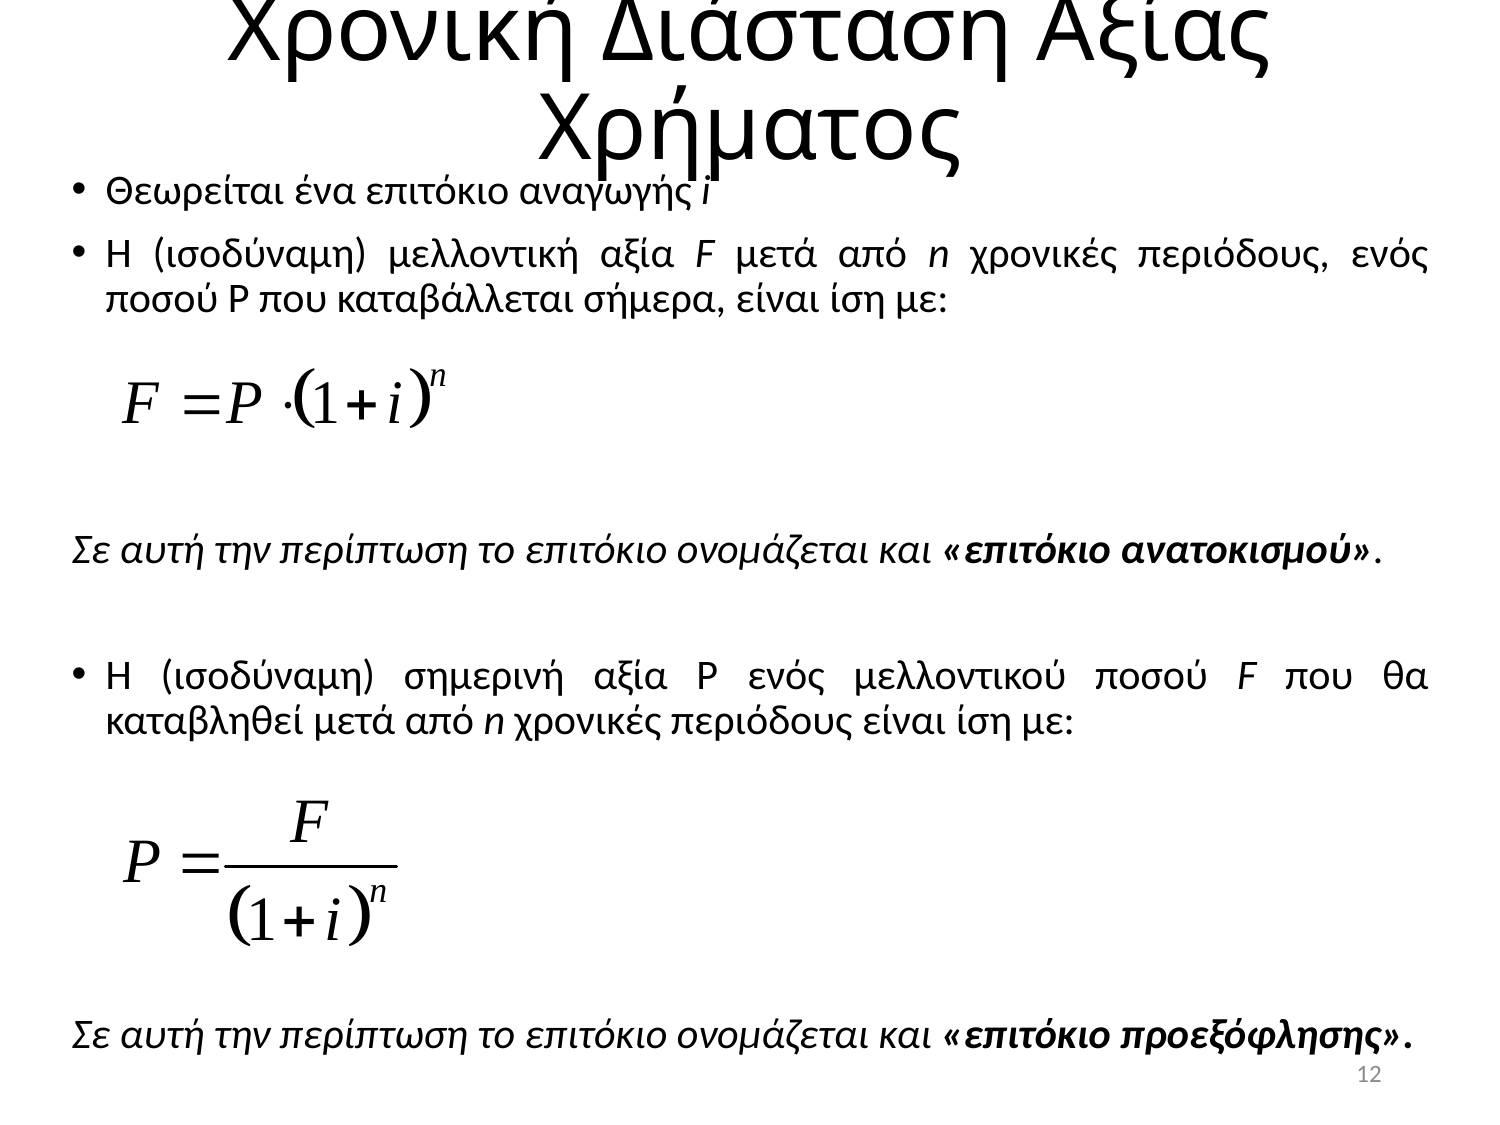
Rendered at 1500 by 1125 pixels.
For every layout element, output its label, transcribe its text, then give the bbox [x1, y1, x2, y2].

picture [112, 782, 411, 977]
title Χρονική Διάσταση Αξίας Χρήματος [0, 0, 1500, 161]
picture [112, 345, 460, 459]
list Θεωρείται ένα επιτόκιο αναγωγής i H (ισοδύναμη) μελλοντική αξία F μετά από n χρονικές περιόδους, ενός ποσού P που καταβάλλεται σήμερα, είναι ίση με: Σε αυτή την περίπτωση το επιτόκιο ονομάζεται και «επιτόκιο ανατοκισμού». Η (ισοδύναμη) σημερινή αξία P ενός μελλοντικού ποσού F που θα καταβληθεί μετά από n χρονικές περιόδους είναι ίση με: Σε αυτή την περίπτωση το επιτόκιο ονομάζεται και «επιτόκιο προεξόφλησης». [56, 160, 1444, 1105]
slide_number 12 [1059, 1042, 1397, 1103]
